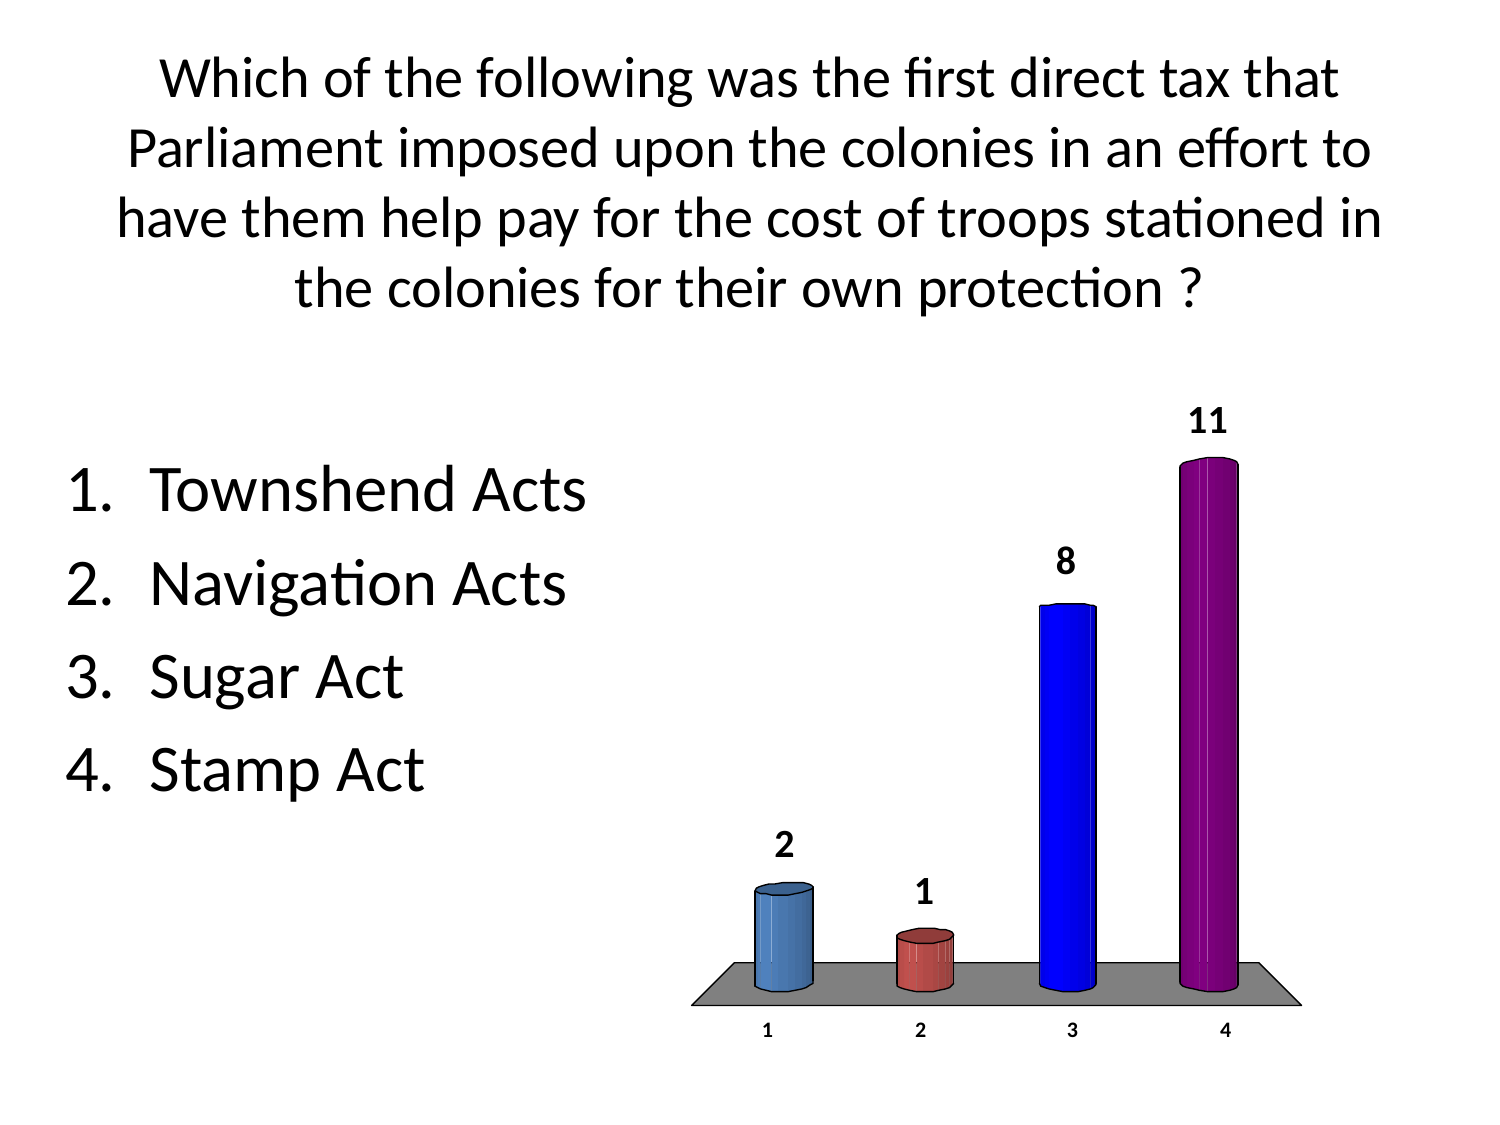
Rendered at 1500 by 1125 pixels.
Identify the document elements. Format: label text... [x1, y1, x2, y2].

title Which of the following was the first direct tax that Parliament imposed upon the colonies in an effort to have them help pay for the cost of troops stationed in the colonies for their own protection ? [75, 45, 1425, 313]
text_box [674, 337, 1338, 1084]
list Townshend Acts Navigation Acts Sugar Act Stamp Act [50, 437, 669, 950]
